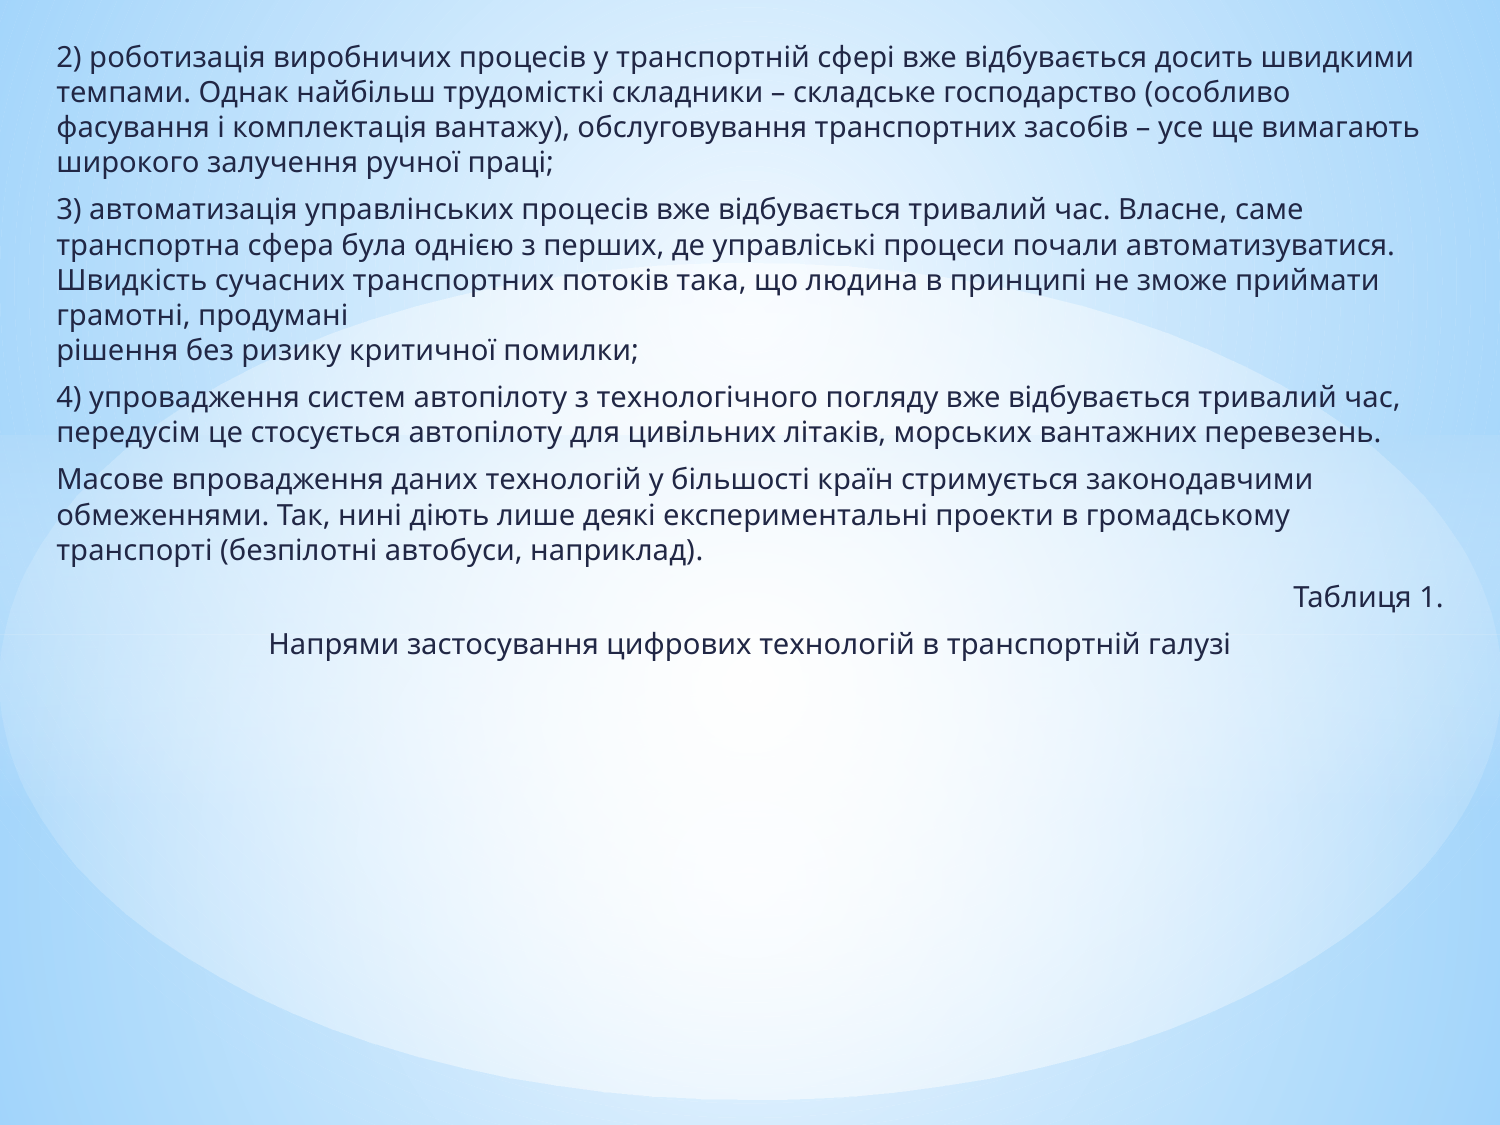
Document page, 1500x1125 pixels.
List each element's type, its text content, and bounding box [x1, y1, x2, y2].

subtitle 2) роботизація виробничих процесів у транспортній сфері вже відбувається досить швидкими темпами. Однак найбільш трудомісткі складники – складське господарство (особливо фасування і комплектація вантажу), обслуговування транспортних засобів – усе ще вимагають широкого залучення ручної праці; 3) автоматизація управлінських процесів вже відбувається тривалий час. Власне, саме транспортна сфера була однією з перших, де управліські процеси почали автоматизуватися. Швидкість сучасних транспортних потоків така, що людина в принципі не зможе приймати грамотні, продумані рішення без ризику критичної помилки; 4) упровадження систем автопілоту з технологічного погляду вже відбувається тривалий час, передусім це стосується автопілоту для цивільних літаків, морських вантажних перевезень. Масове впровадження даних технологій у більшості країн стримується законодавчими обмеженнями. Так, нині діють лише деякі експериментальні проекти в громадському транспорті (безпілотні автобуси, наприклад). Таблиця 1. Напрями застосування цифрових технологій в транспортній галузі [41, 30, 1459, 1059]
